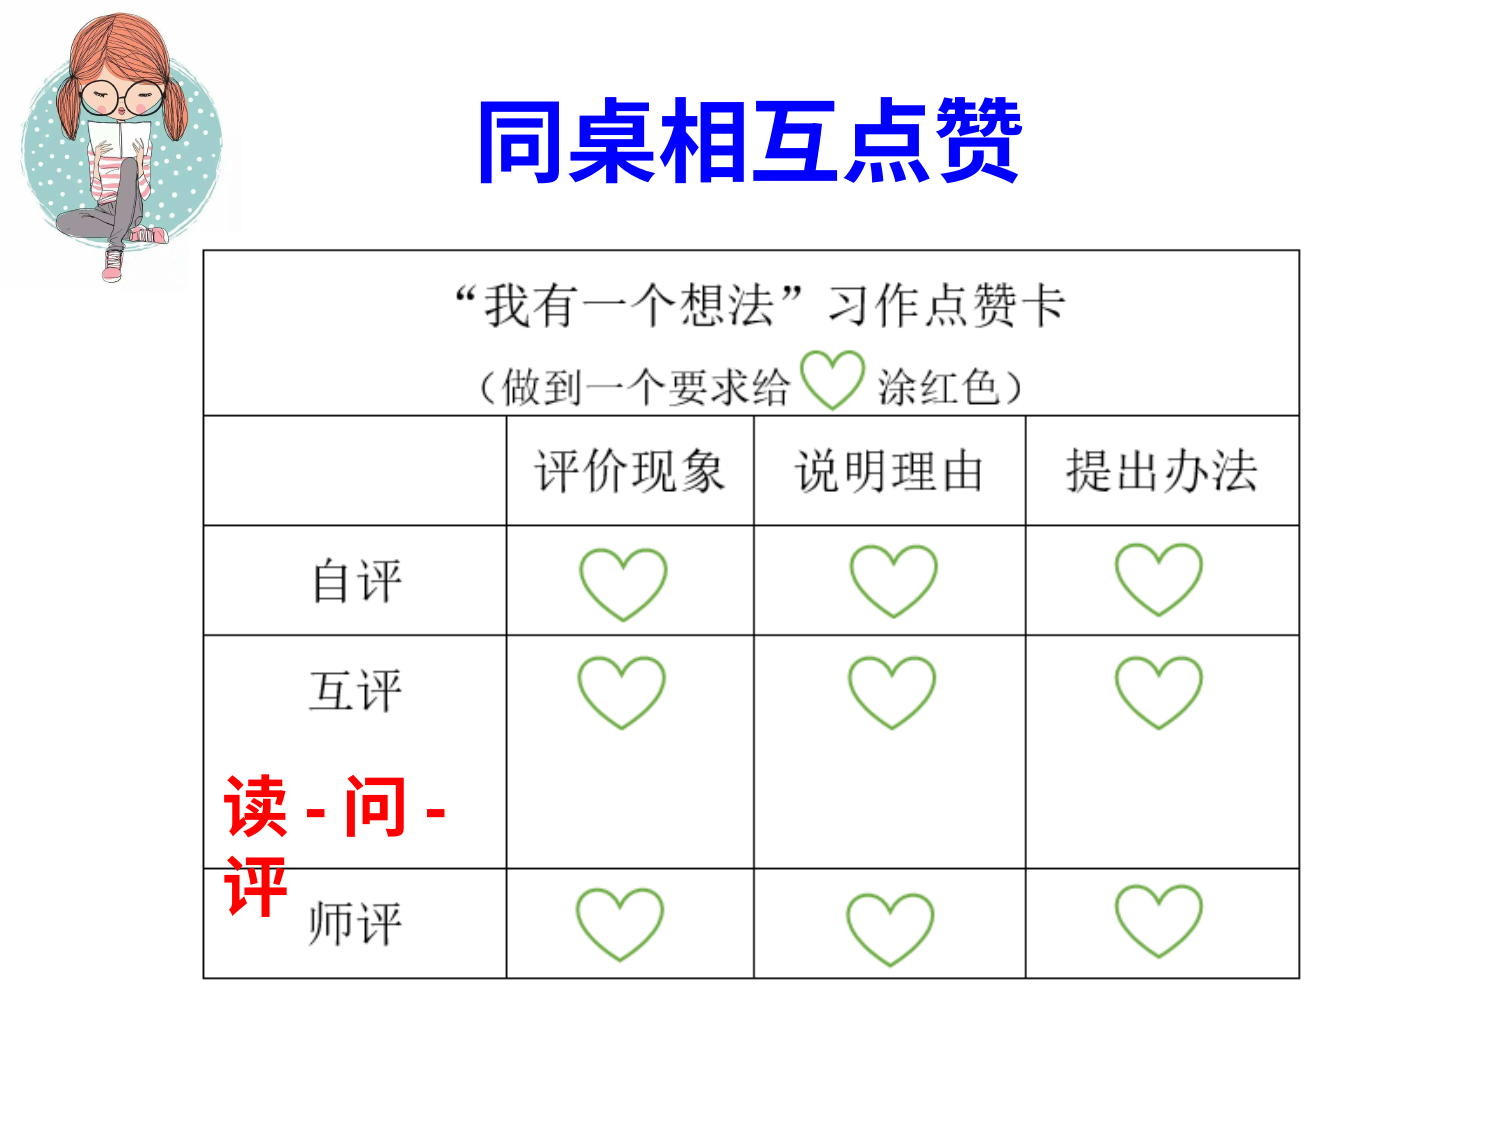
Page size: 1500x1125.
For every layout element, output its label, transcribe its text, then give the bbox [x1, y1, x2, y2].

picture [0, 0, 1311, 991]
title 同桌相互点赞 [246, 44, 1426, 233]
